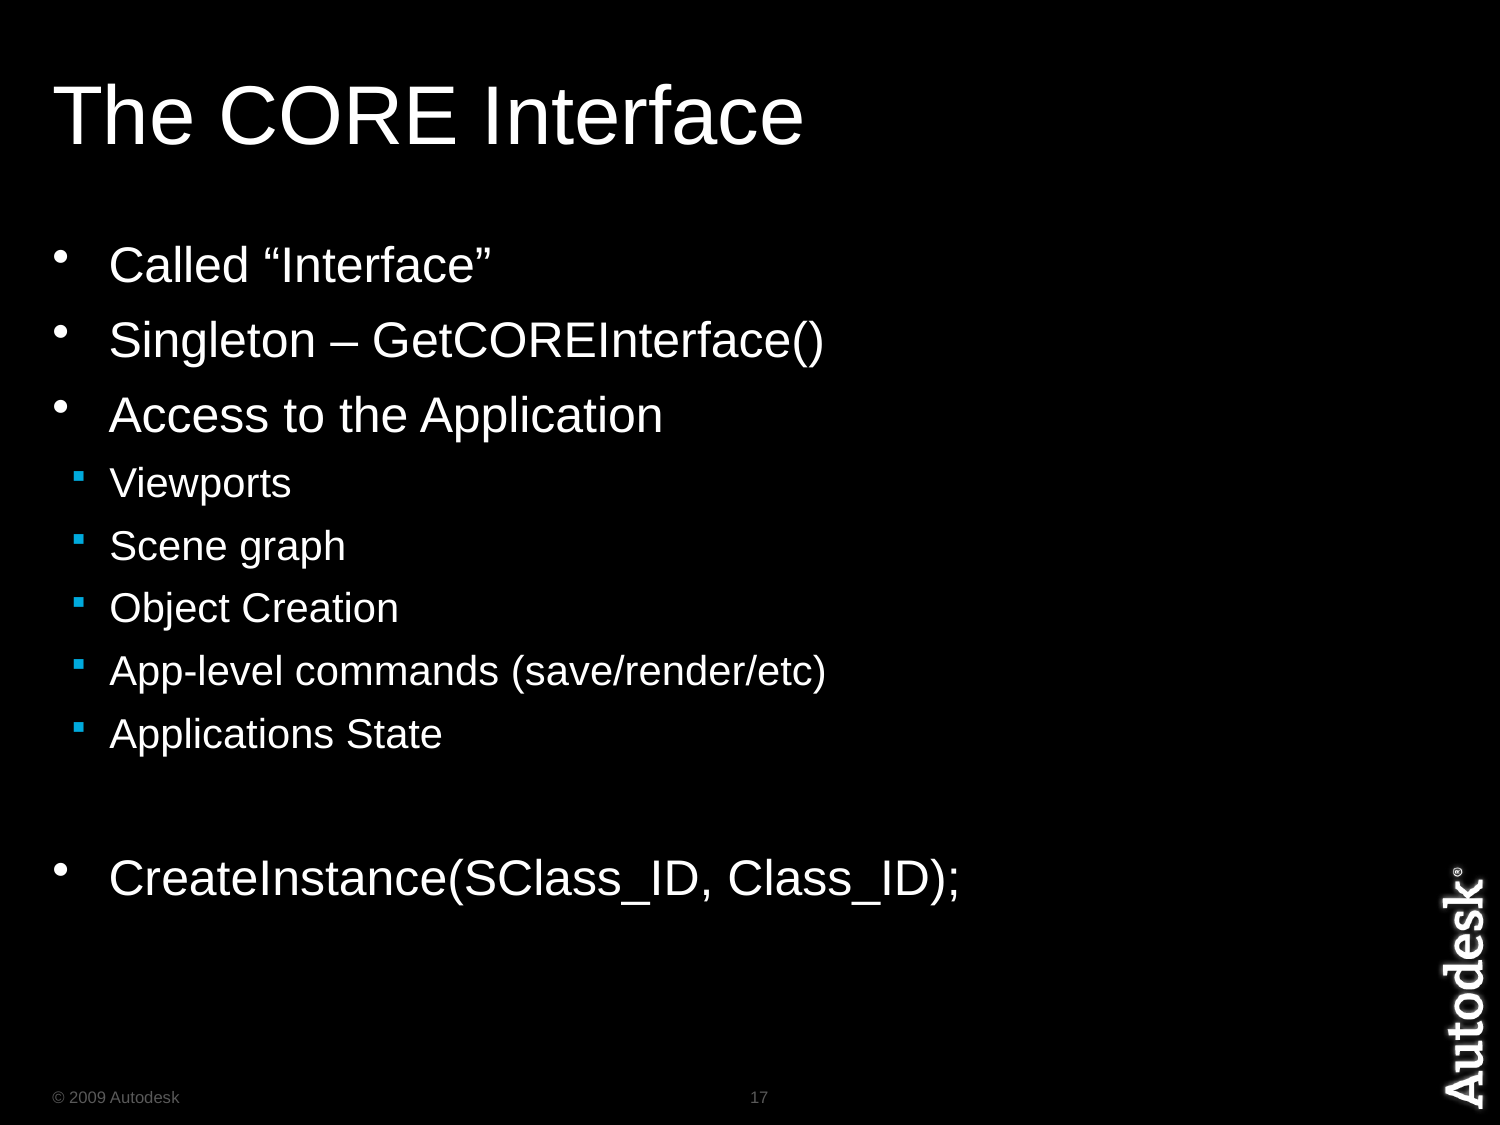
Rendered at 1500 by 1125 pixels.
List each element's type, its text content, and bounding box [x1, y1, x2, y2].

list Called “Interface” Singleton – GetCOREInterface() Access to the Application Viewports Scene graph Object Creation App-level commands (save/render/etc) Applications State CreateInstance(SClass_ID, Class_ID); [52, 231, 1401, 1073]
picture [1402, 0, 1500, 1125]
title The CORE Interface [52, 22, 1401, 211]
